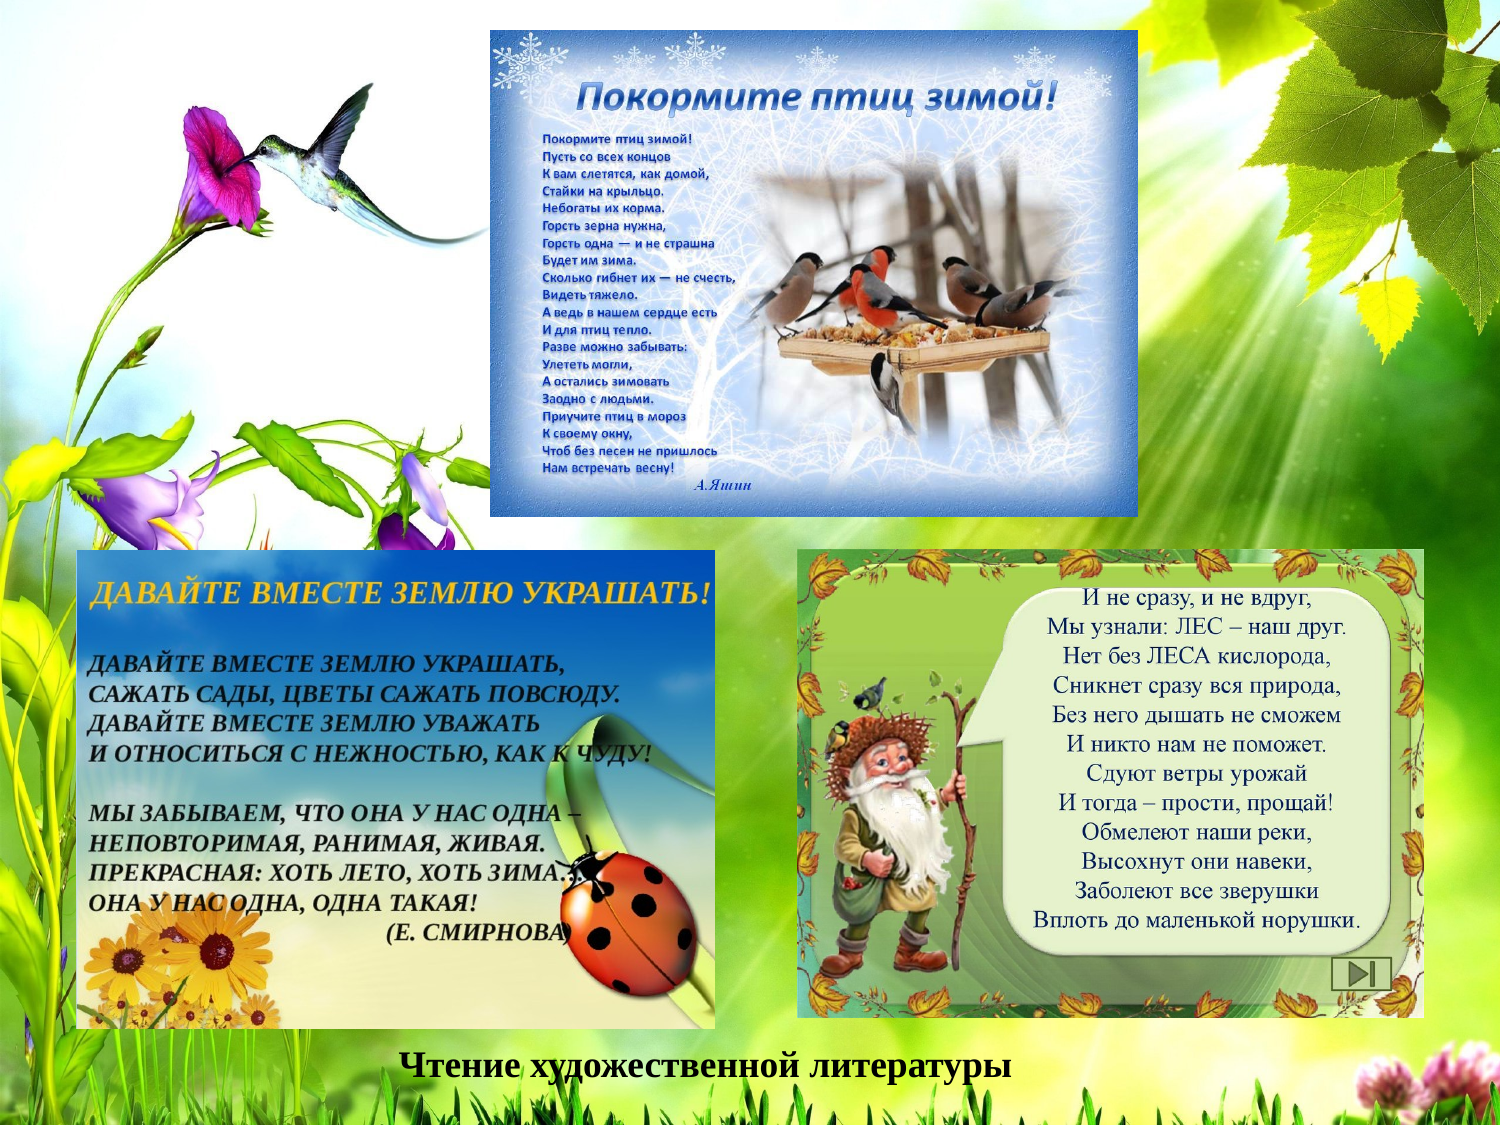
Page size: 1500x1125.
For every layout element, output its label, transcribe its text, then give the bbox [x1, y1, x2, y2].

text_box Чтение художественной литературы [383, 1032, 1046, 1093]
picture [0, 0, 1500, 1125]
